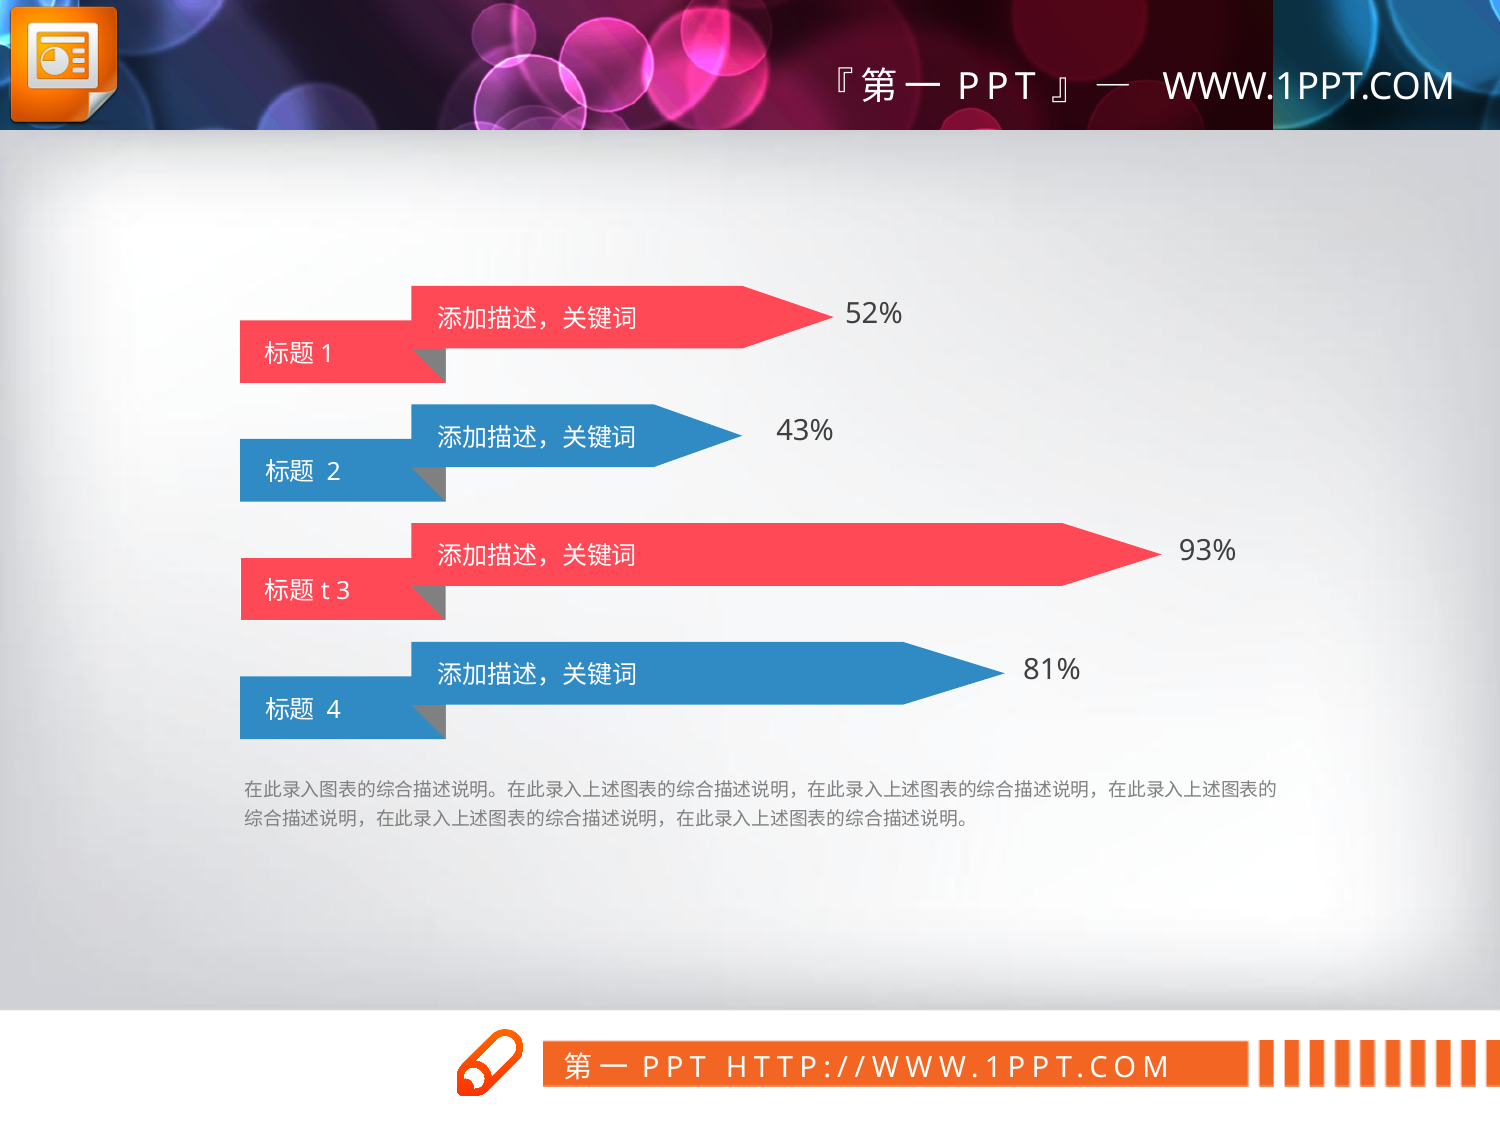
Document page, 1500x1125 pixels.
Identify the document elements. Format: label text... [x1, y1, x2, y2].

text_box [239, 404, 743, 502]
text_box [239, 641, 1006, 740]
text_box 在此录入图表的综合描述说明。在此录入上述图表的综合描述说明，在此录入上述图表的综合描述说明，在此录入上述图表的综合描述说明，在此录入上述图表的综合描述说明，在此录入上述图表的综合描述说明。 [236, 766, 1296, 834]
text_box 93% [1167, 525, 1249, 572]
picture [543, 1040, 1500, 1087]
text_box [239, 285, 834, 384]
picture [0, 0, 1500, 1012]
text_box 52% [838, 288, 971, 335]
text_box 43% [765, 405, 903, 452]
text_box 81% [1011, 644, 1093, 691]
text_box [239, 522, 1162, 621]
